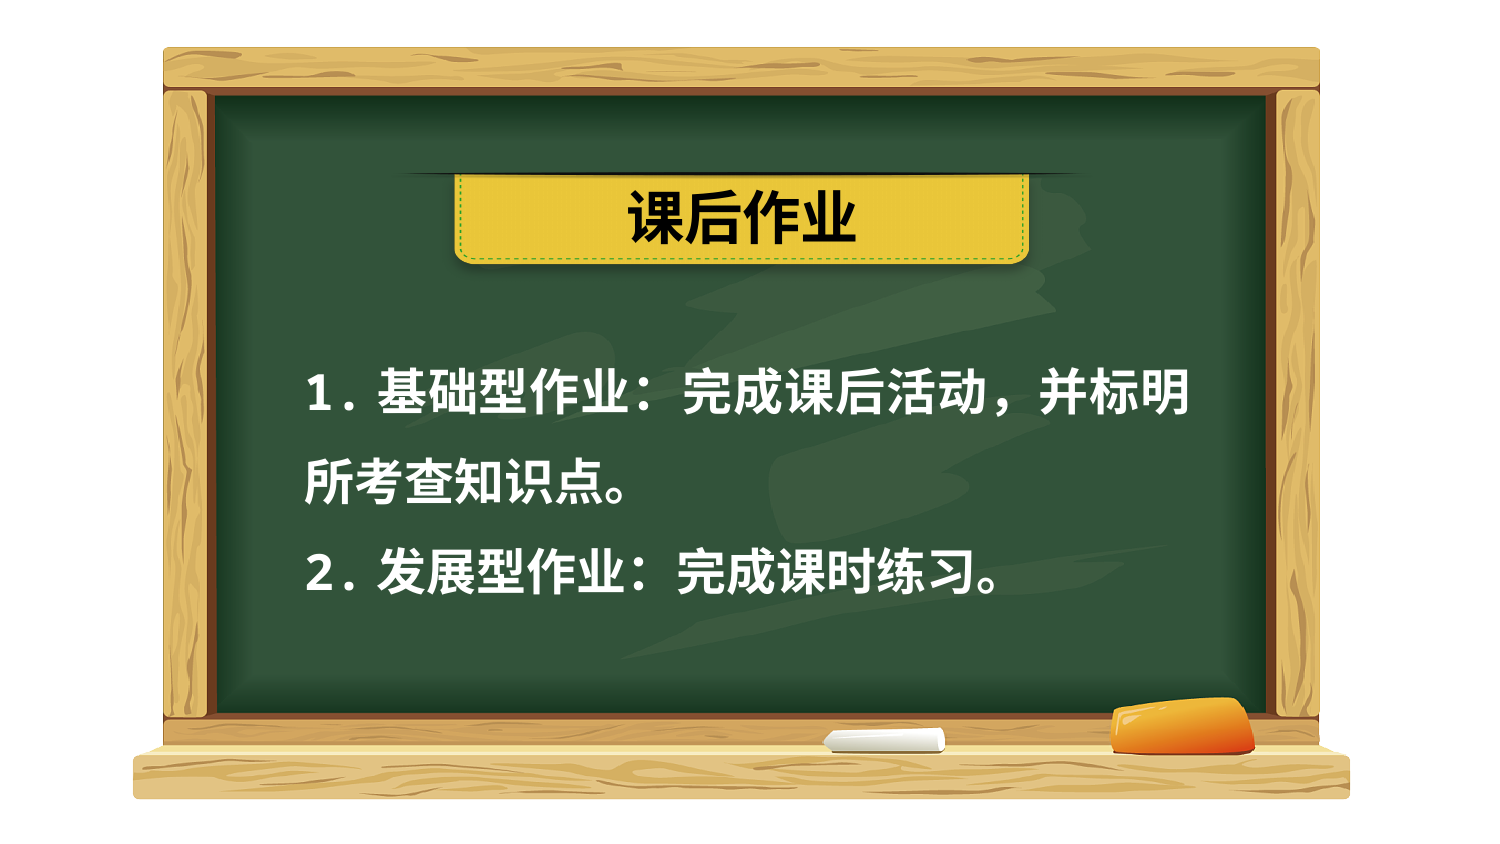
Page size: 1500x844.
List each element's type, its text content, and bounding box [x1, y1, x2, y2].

picture [77, 39, 1407, 819]
text_box 1.基础型作业：完成课后活动，并标明所考查知识点。 2.发展型作业：完成课时练习。 [289, 323, 1206, 631]
